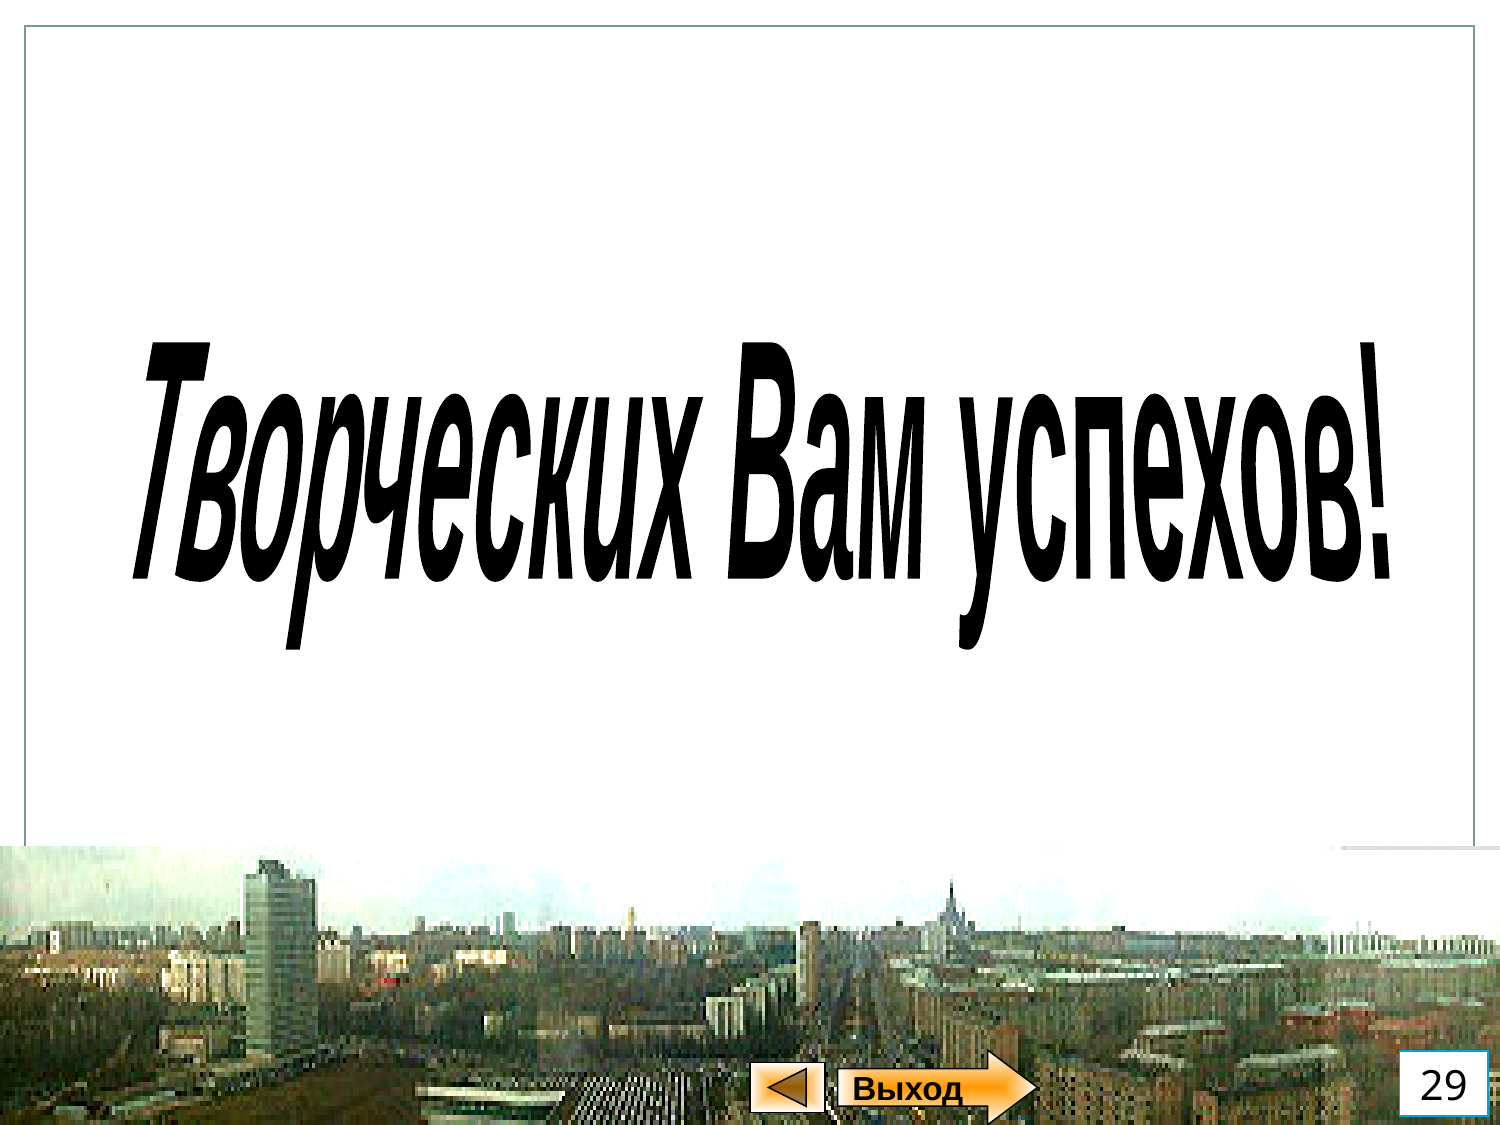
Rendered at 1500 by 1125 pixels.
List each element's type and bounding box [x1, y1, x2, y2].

picture [0, 845, 1500, 1125]
